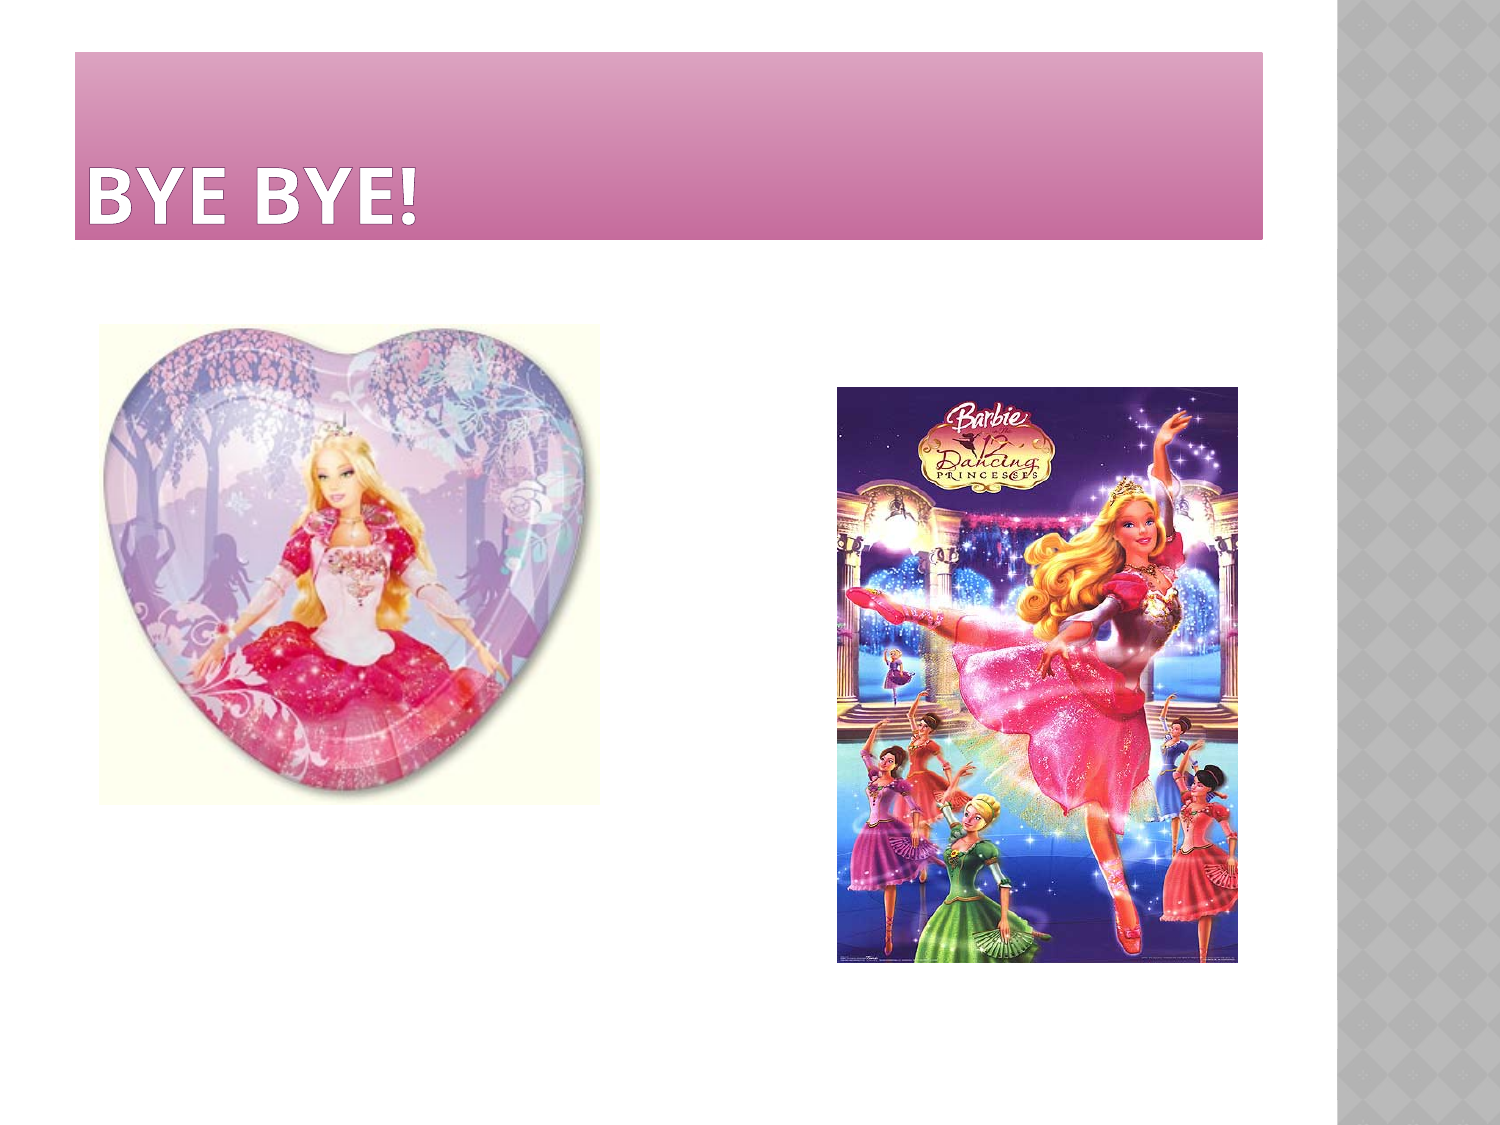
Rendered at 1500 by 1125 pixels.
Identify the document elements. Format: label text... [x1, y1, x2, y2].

picture [837, 387, 1238, 963]
picture [99, 324, 601, 806]
title Bye Bye! [75, 52, 1263, 240]
